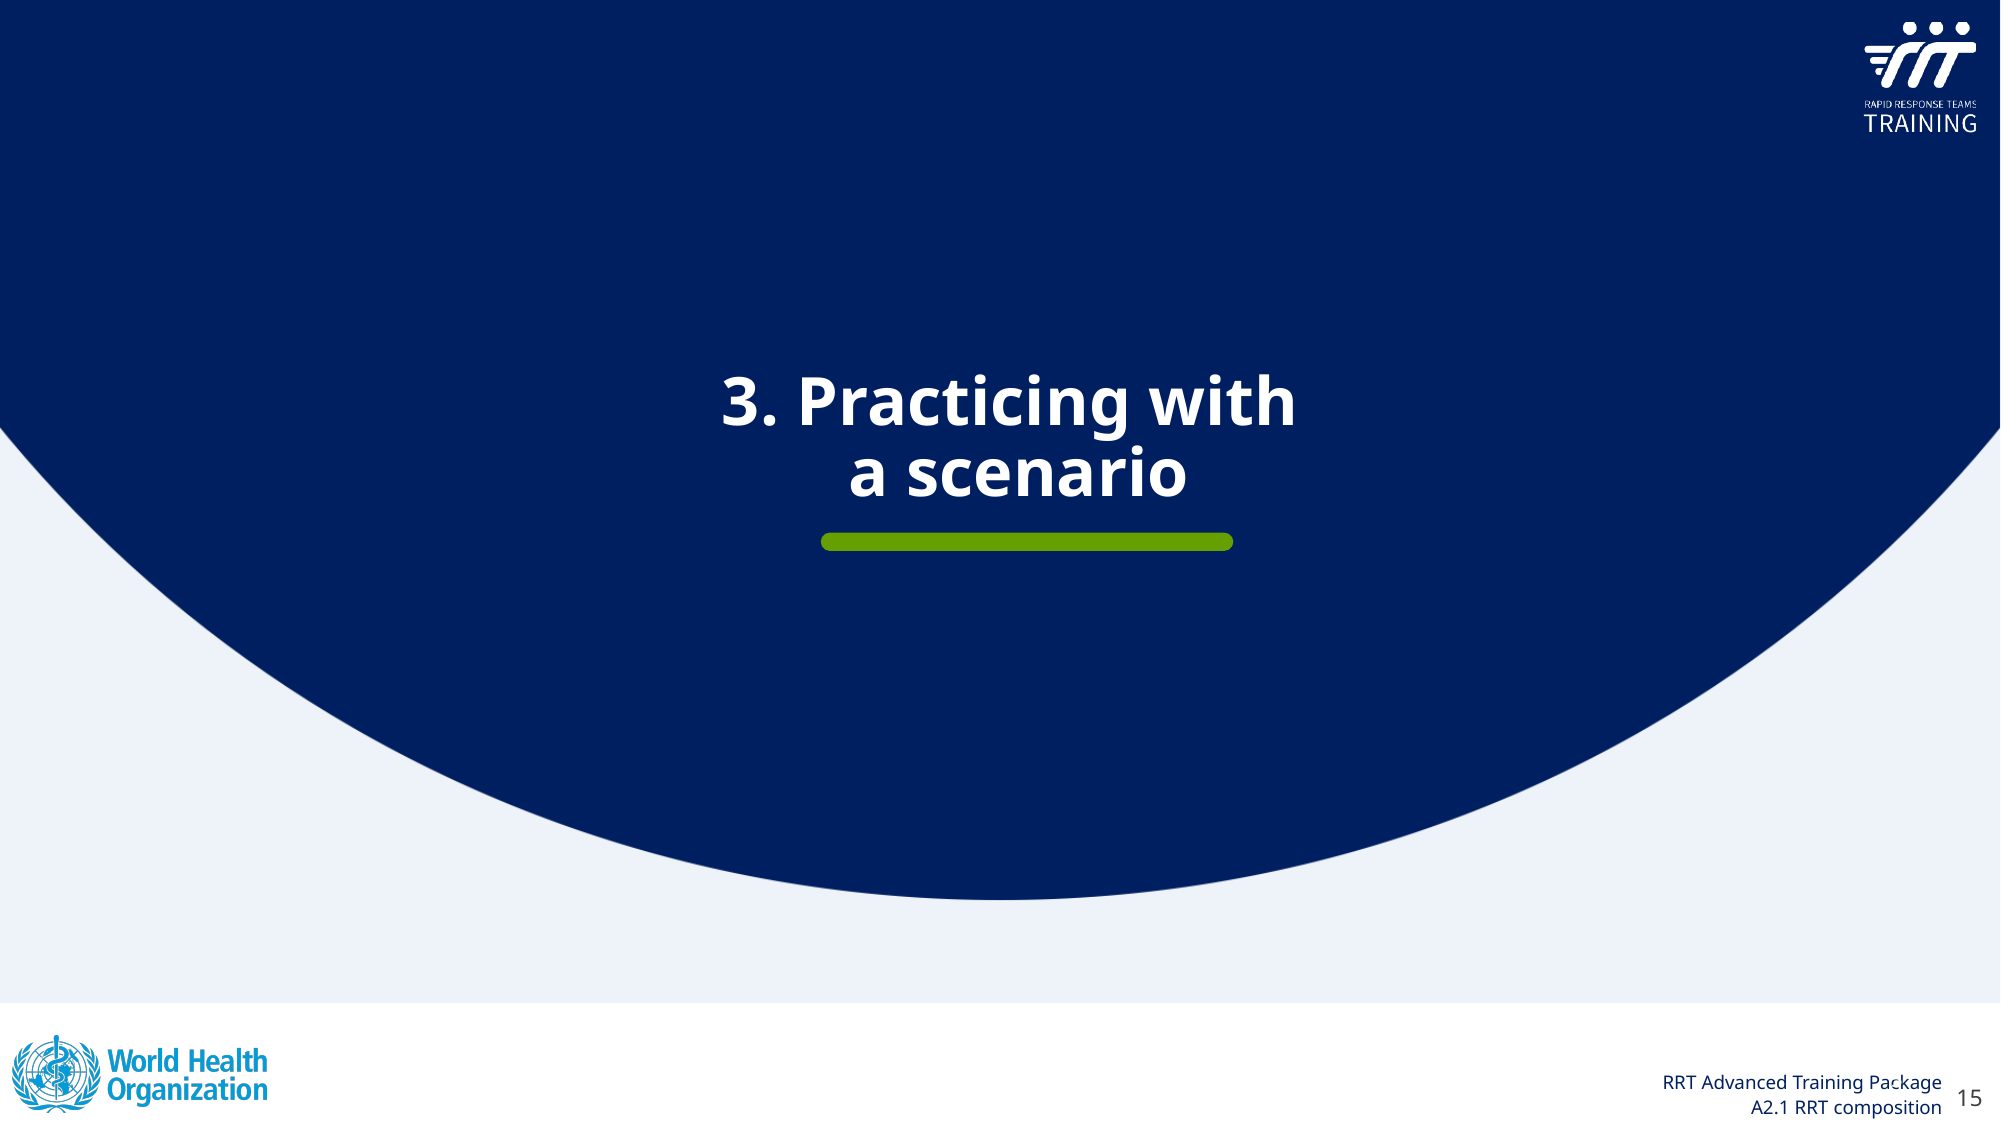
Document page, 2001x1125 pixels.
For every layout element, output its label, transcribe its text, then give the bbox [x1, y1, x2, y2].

picture [12, 1083, 48, 1113]
picture [58, 1050, 64, 1058]
list 3. Practicing with a scenario [88, 285, 1950, 593]
slide_number 15 [1882, 1037, 1922, 1082]
picture [0, 0, 2001, 1003]
picture [12, 1035, 267, 1113]
